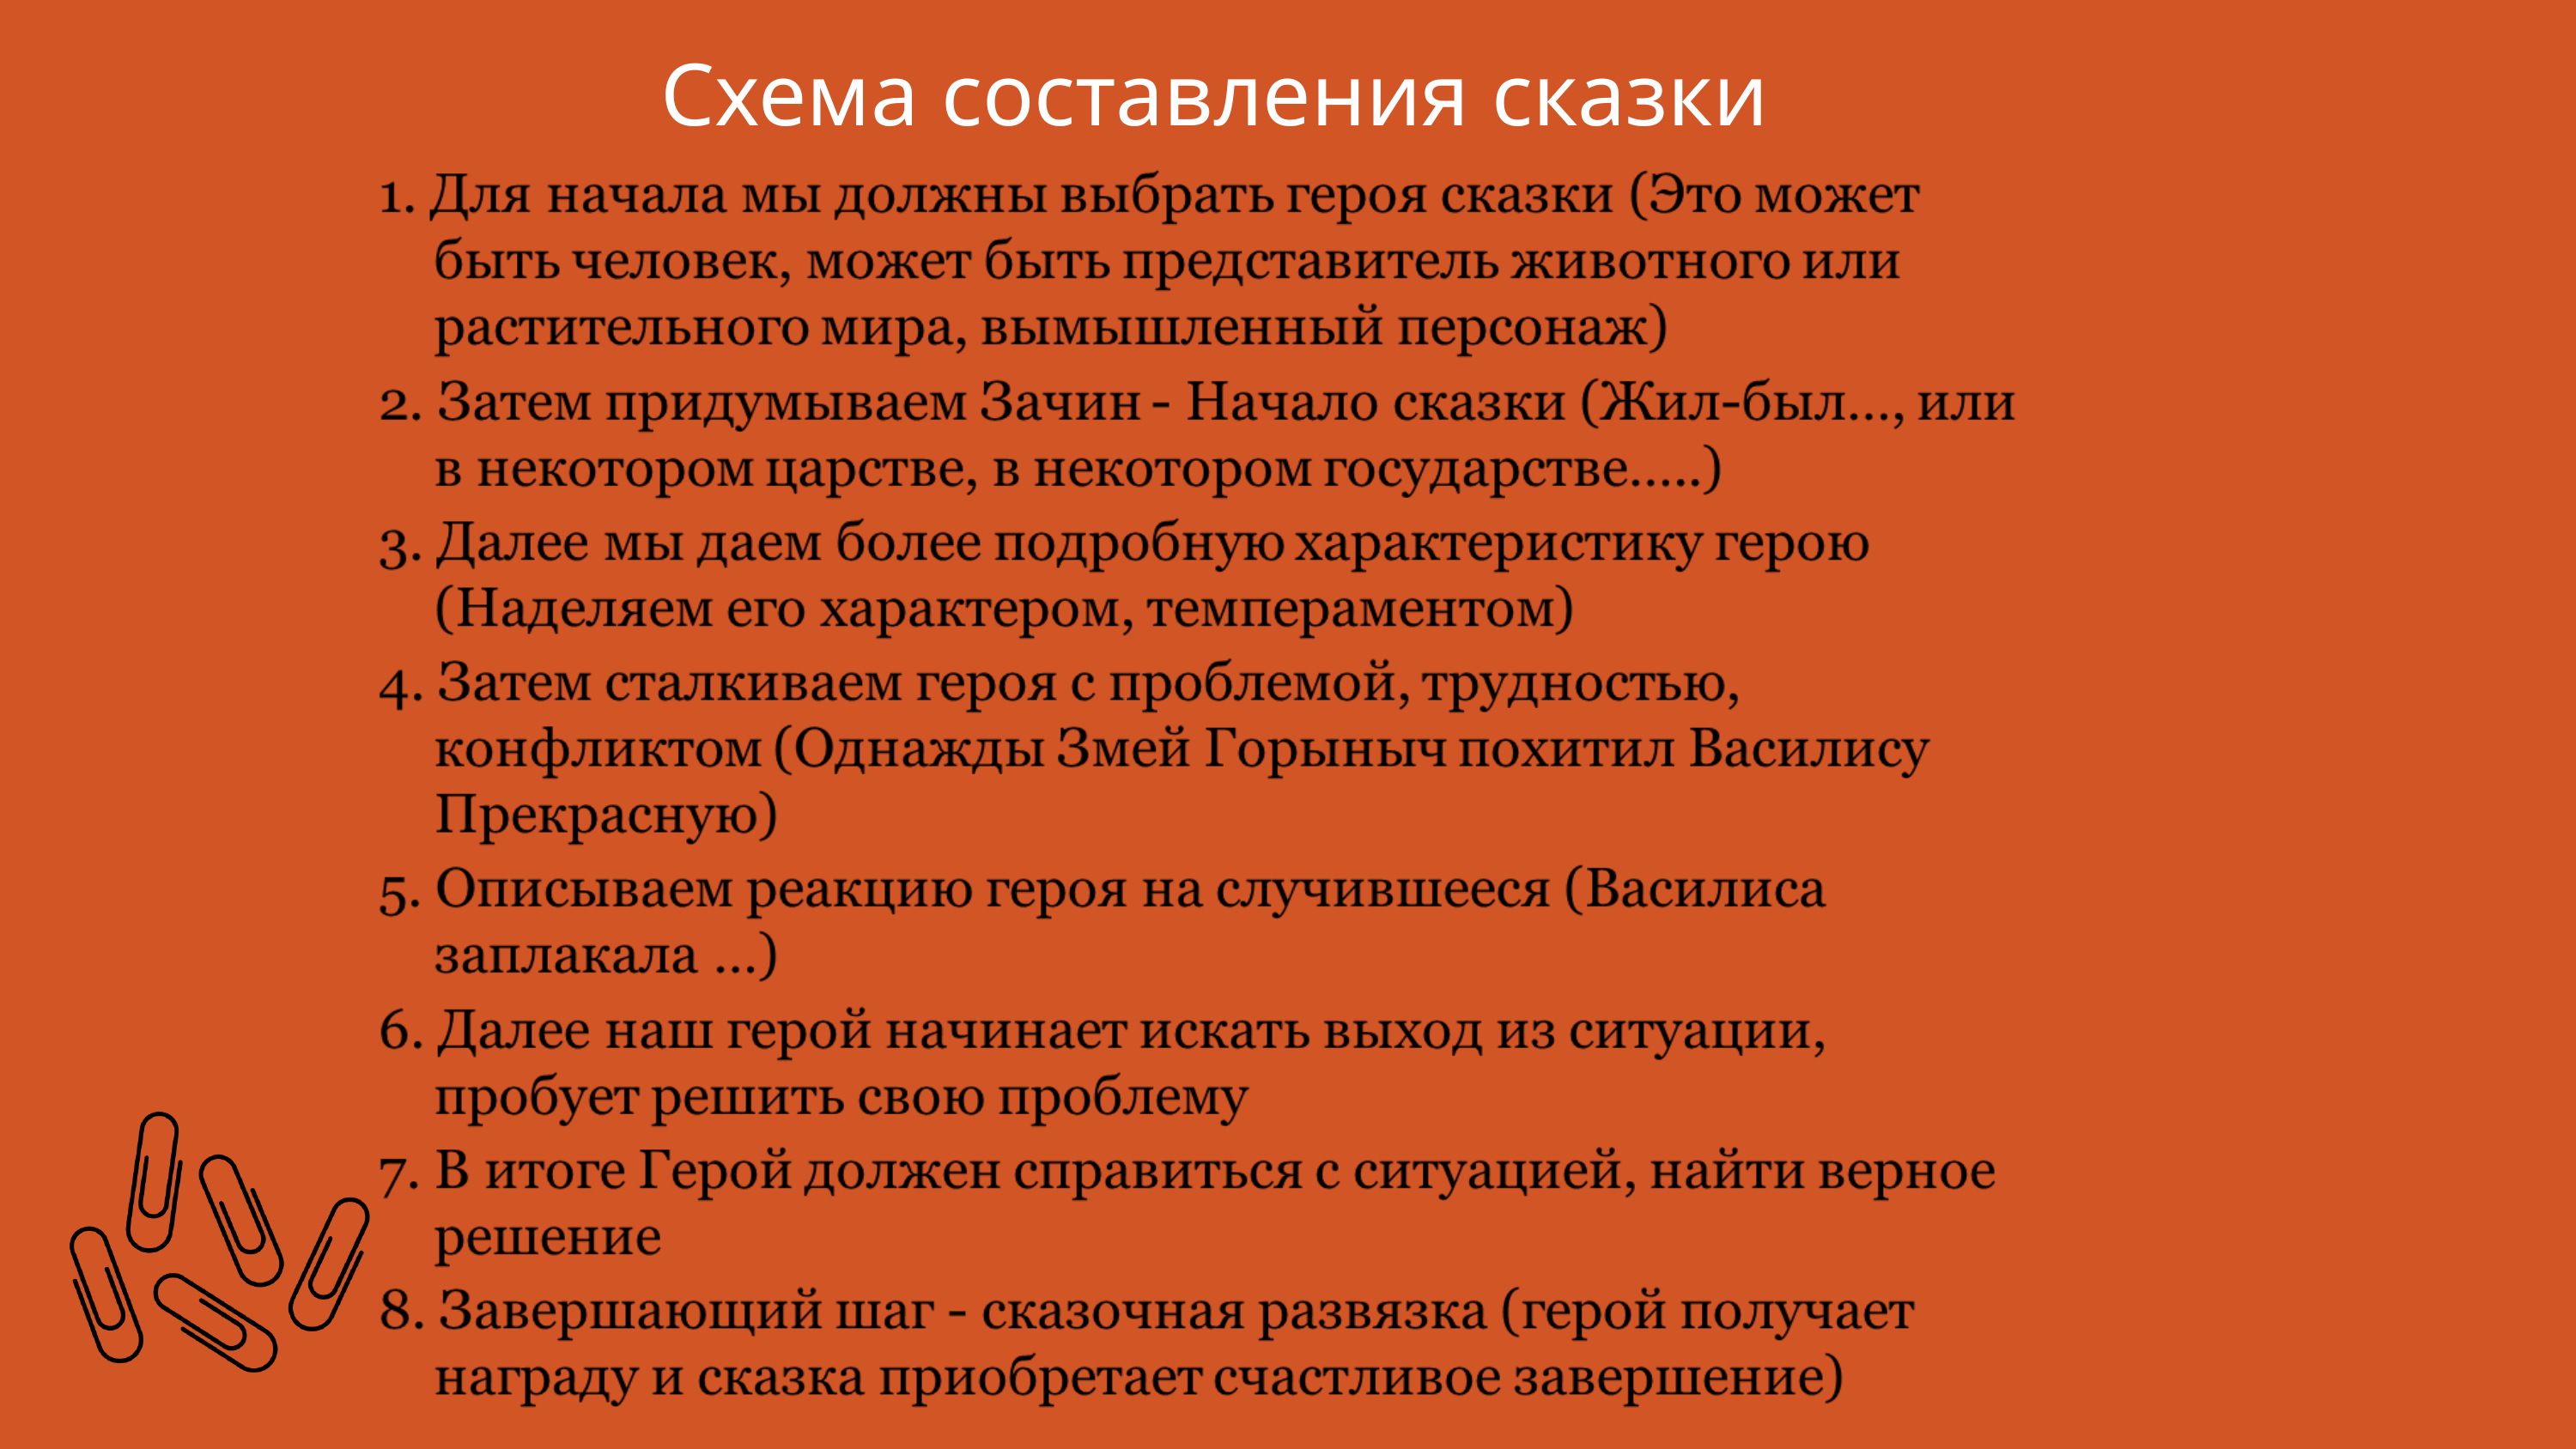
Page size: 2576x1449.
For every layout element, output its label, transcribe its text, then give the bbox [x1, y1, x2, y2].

text_box Схема составления сказки [369, 21, 2061, 140]
picture [69, 141, 2063, 1440]
